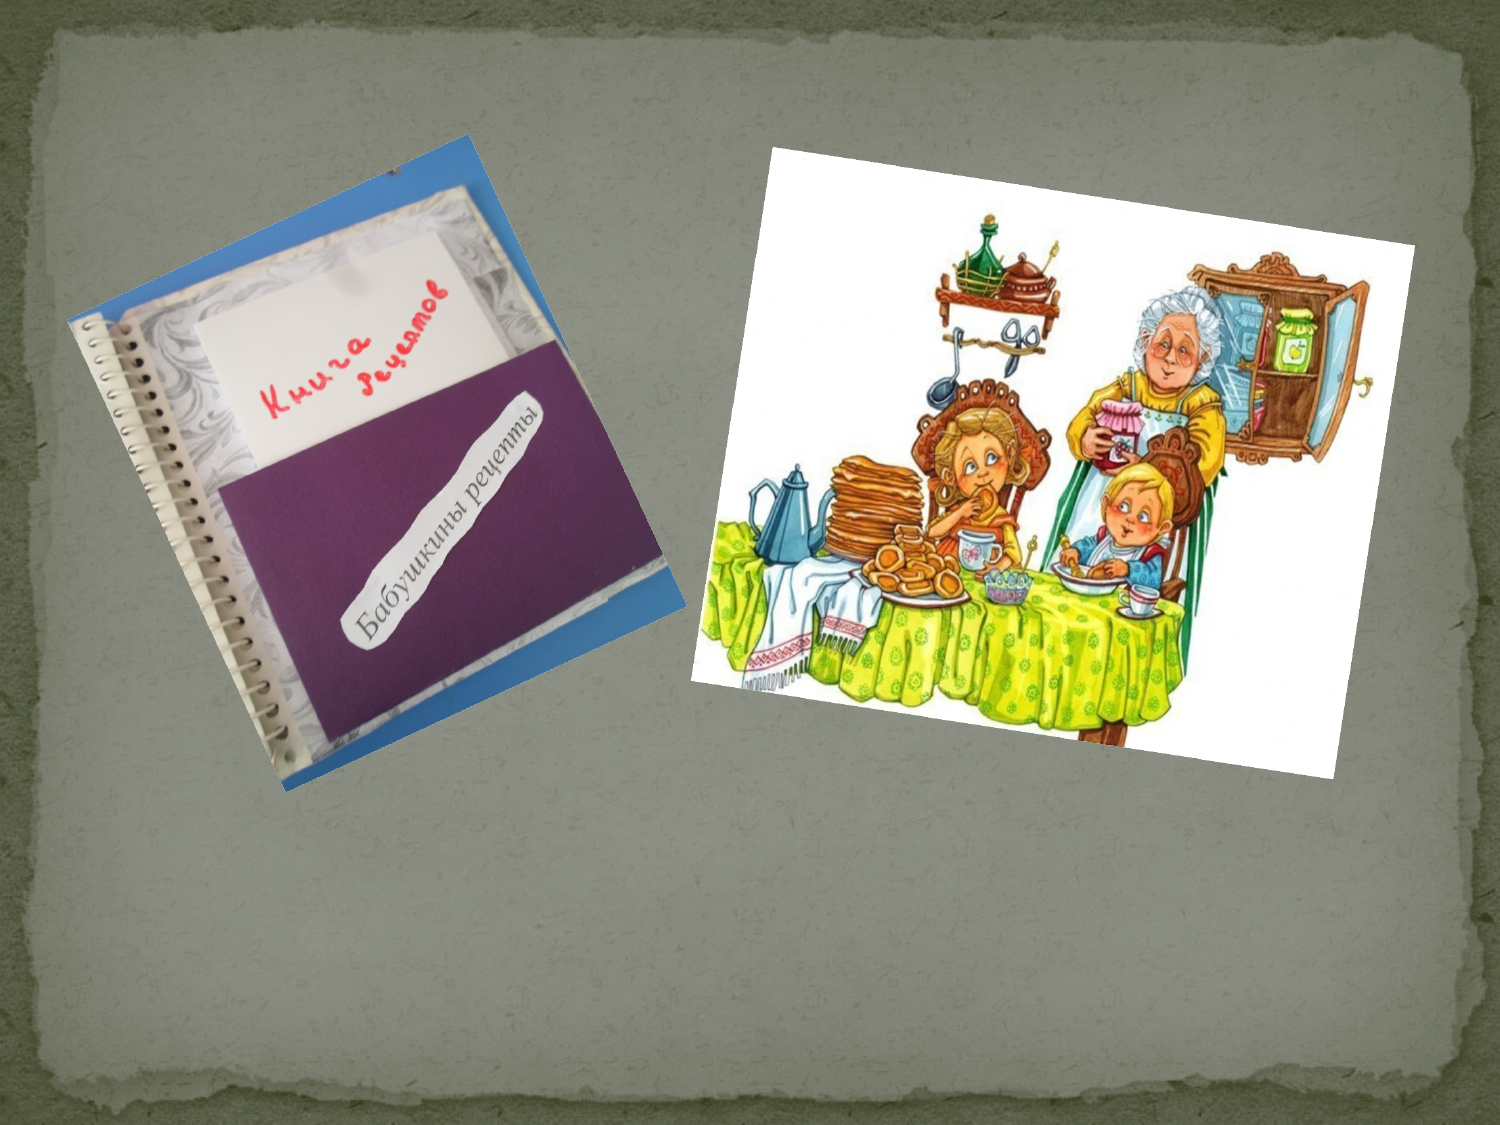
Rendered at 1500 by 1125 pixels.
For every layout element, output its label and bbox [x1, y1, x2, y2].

picture [67, 135, 686, 792]
picture [692, 147, 1414, 779]
